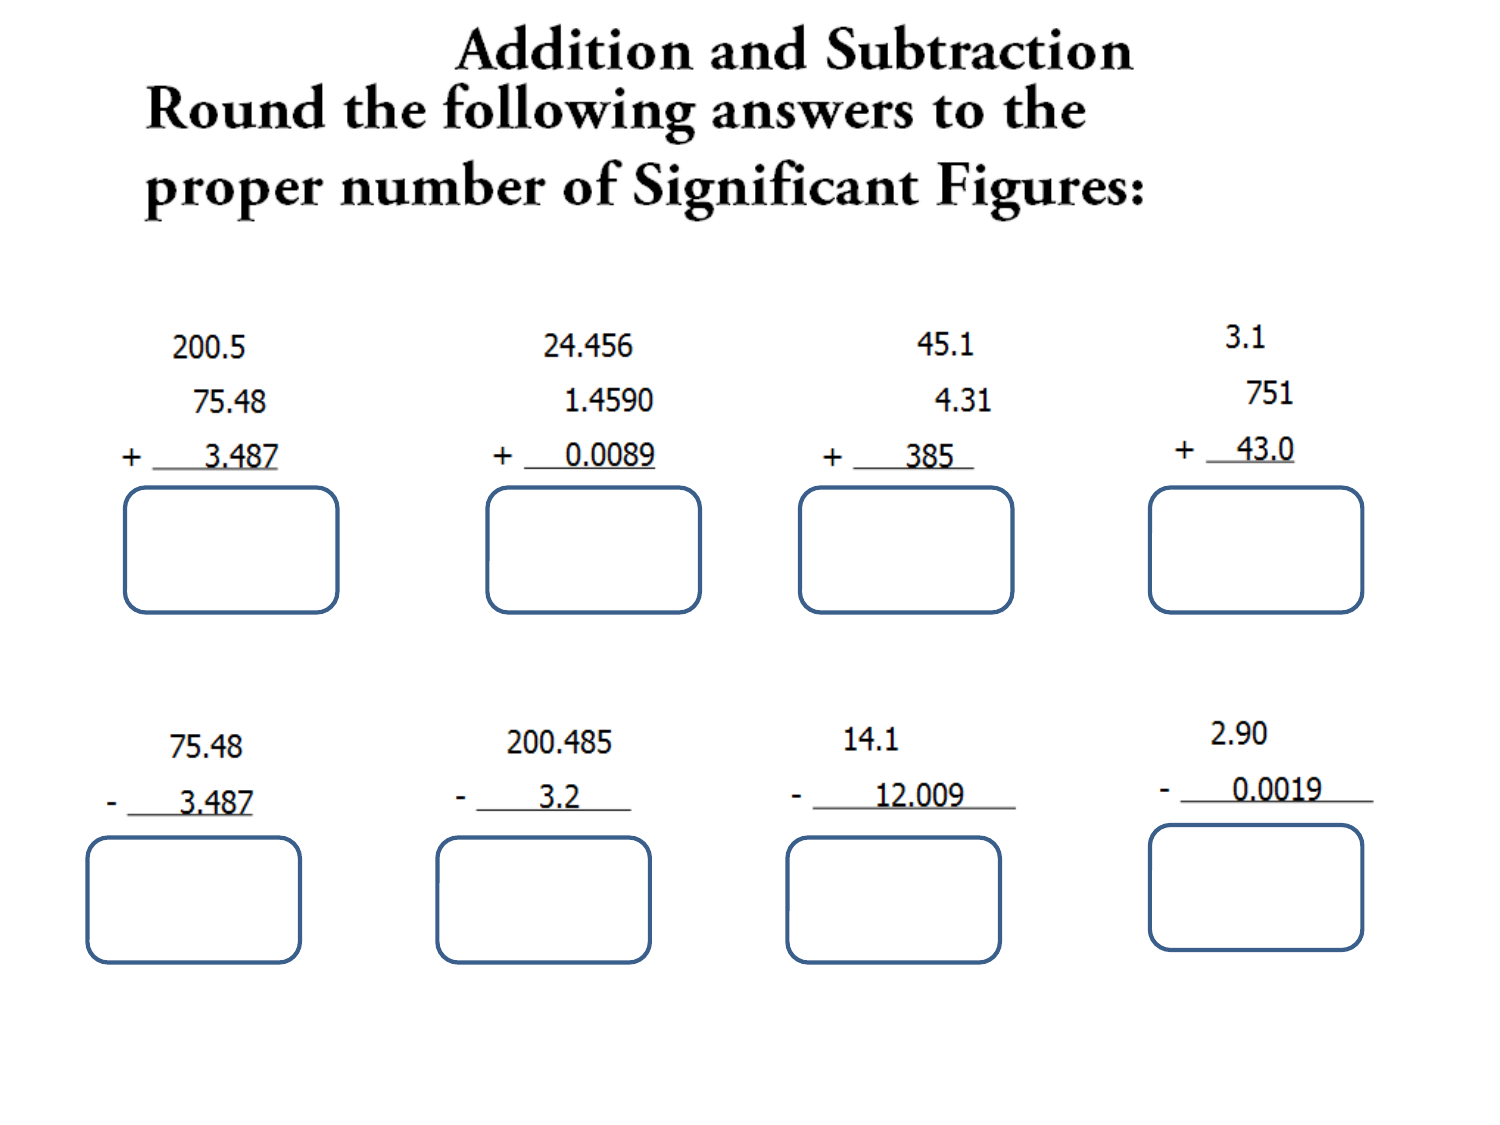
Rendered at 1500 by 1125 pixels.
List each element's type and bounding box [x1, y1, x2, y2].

list [0, 0, 1500, 1125]
